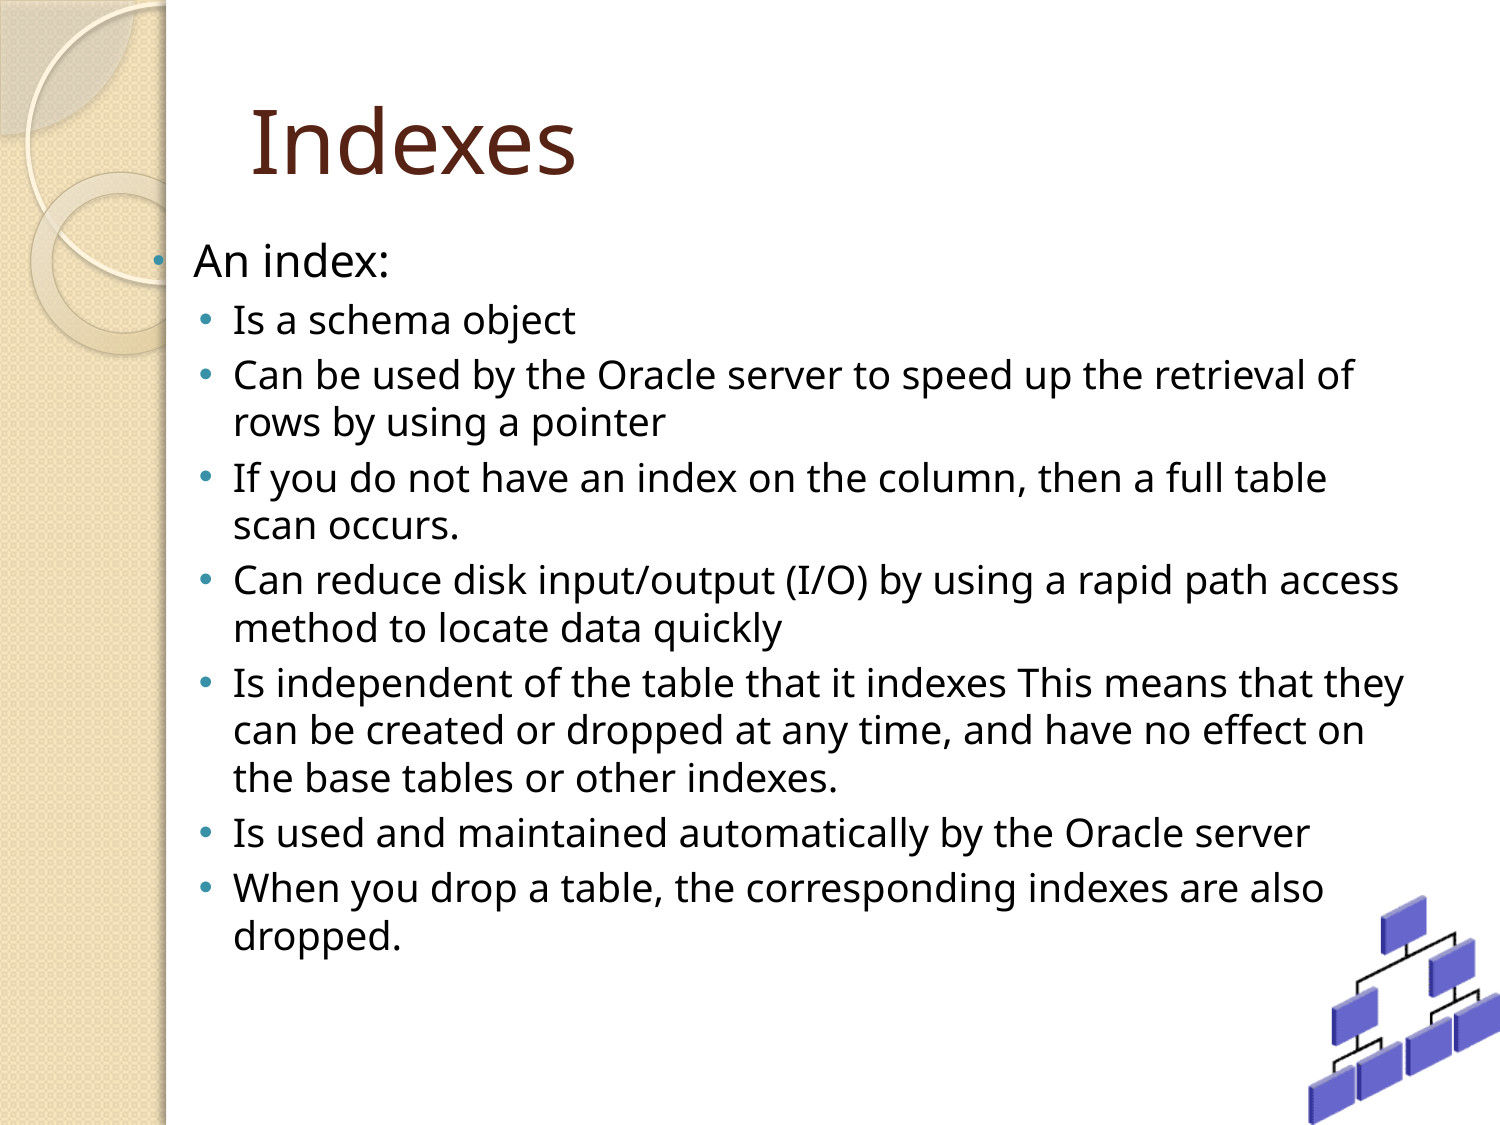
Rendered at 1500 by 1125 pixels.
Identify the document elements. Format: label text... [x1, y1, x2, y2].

title Indexes [235, 45, 1466, 233]
picture [1307, 895, 1500, 1125]
list An index: Is a schema object Can be used by the Oracle server to speed up the retrieval of rows by using a pointer If you do not have an index on the column, then a full table scan occurs. Can reduce disk input/output (I/O) by using a rapid path access method to locate data quickly Is independent of the table that it indexes This means that they can be created or dropped at any time, and have no effect on the base tables or other indexes. Is used and maintained automatically by the Oracle server When you drop a table, the corresponding indexes are also dropped. [126, 224, 1425, 975]
